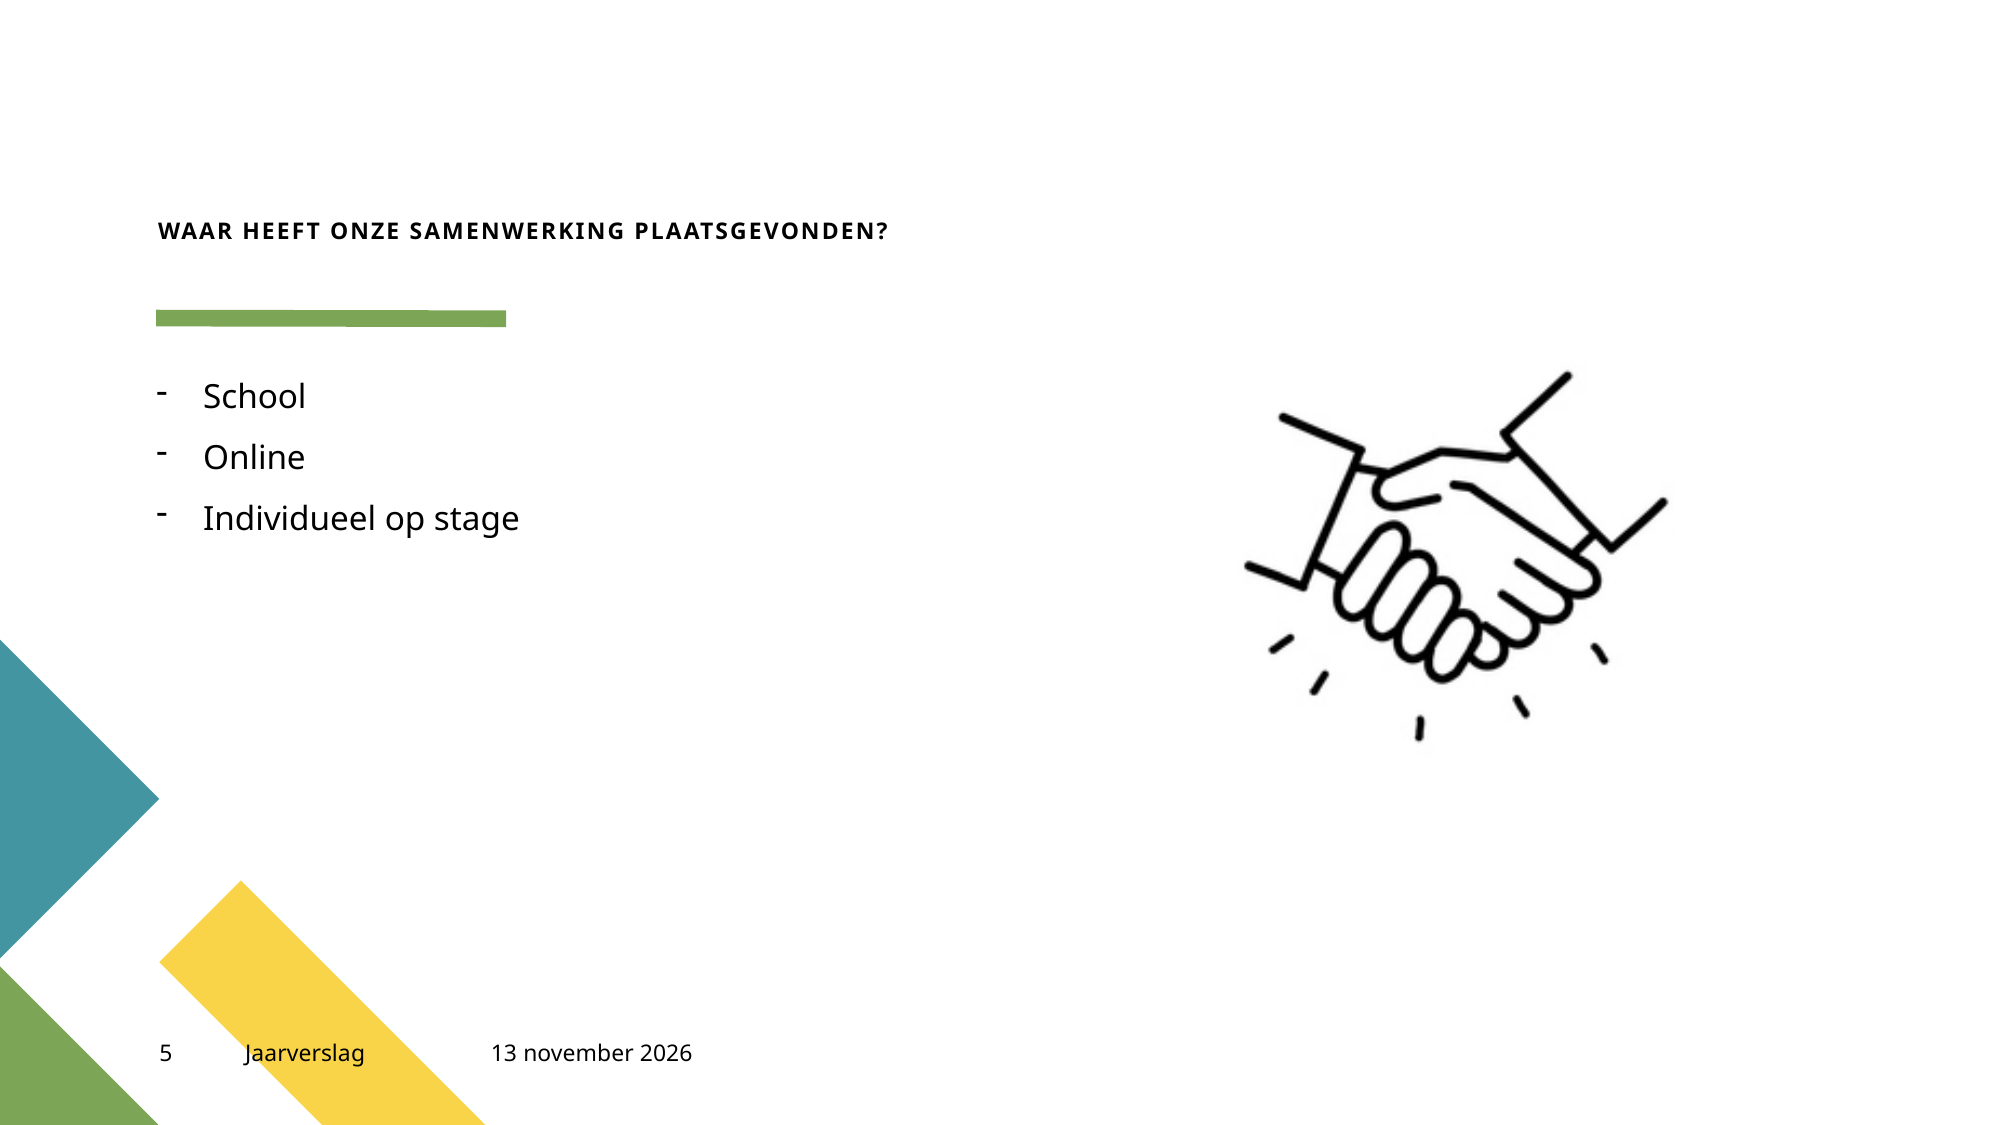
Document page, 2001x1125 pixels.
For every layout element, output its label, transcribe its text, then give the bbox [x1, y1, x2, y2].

title WAAR HEEFT ONZE SAMENWERKING PLAATSGEVONDEN? [158, 144, 969, 245]
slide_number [491, 1038, 707, 1080]
picture [1154, 182, 1758, 867]
slide_number 5 [159, 1038, 246, 1080]
footer Jaarverslag [246, 1038, 491, 1080]
list School Online Individueel op stage [156, 375, 907, 835]
